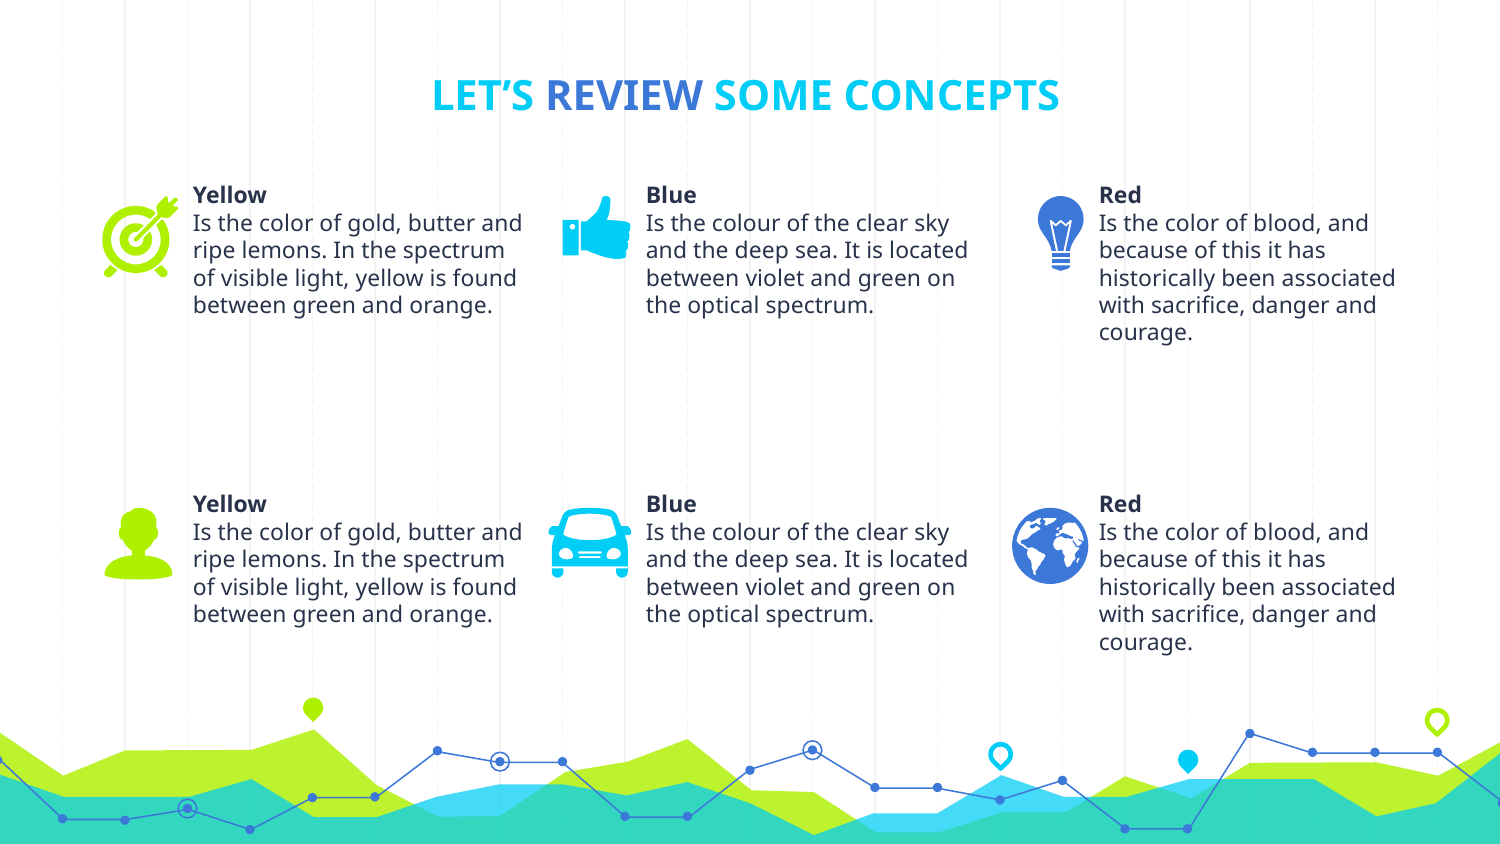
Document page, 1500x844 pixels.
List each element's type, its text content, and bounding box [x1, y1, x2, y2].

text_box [562, 195, 631, 260]
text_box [101, 195, 179, 278]
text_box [548, 507, 632, 578]
list Blue Is the colour of the clear sky and the deep sea. It is located between violet and green on the optical spectrum. [630, 165, 997, 380]
text_box [1012, 507, 1089, 584]
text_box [1037, 195, 1084, 271]
list Yellow Is the color of gold, butter and ripe lemons. In the spectrum of visible light, yellow is found between green and orange. [177, 474, 544, 689]
list Yellow Is the color of gold, butter and ripe lemons. In the spectrum of visible light, yellow is found between green and orange. [177, 165, 544, 380]
list Red Is the color of blood, and because of this it has historically been associated with sacrifice, danger and courage. [1083, 474, 1450, 689]
list Red Is the color of blood, and because of this it has historically been associated with sacrifice, danger and courage. [1083, 165, 1450, 380]
title LET’S REVIEW SOME CONCEPTS [171, 16, 1320, 134]
text_box [104, 507, 173, 580]
list Blue Is the colour of the clear sky and the deep sea. It is located between violet and green on the optical spectrum. [630, 474, 997, 689]
